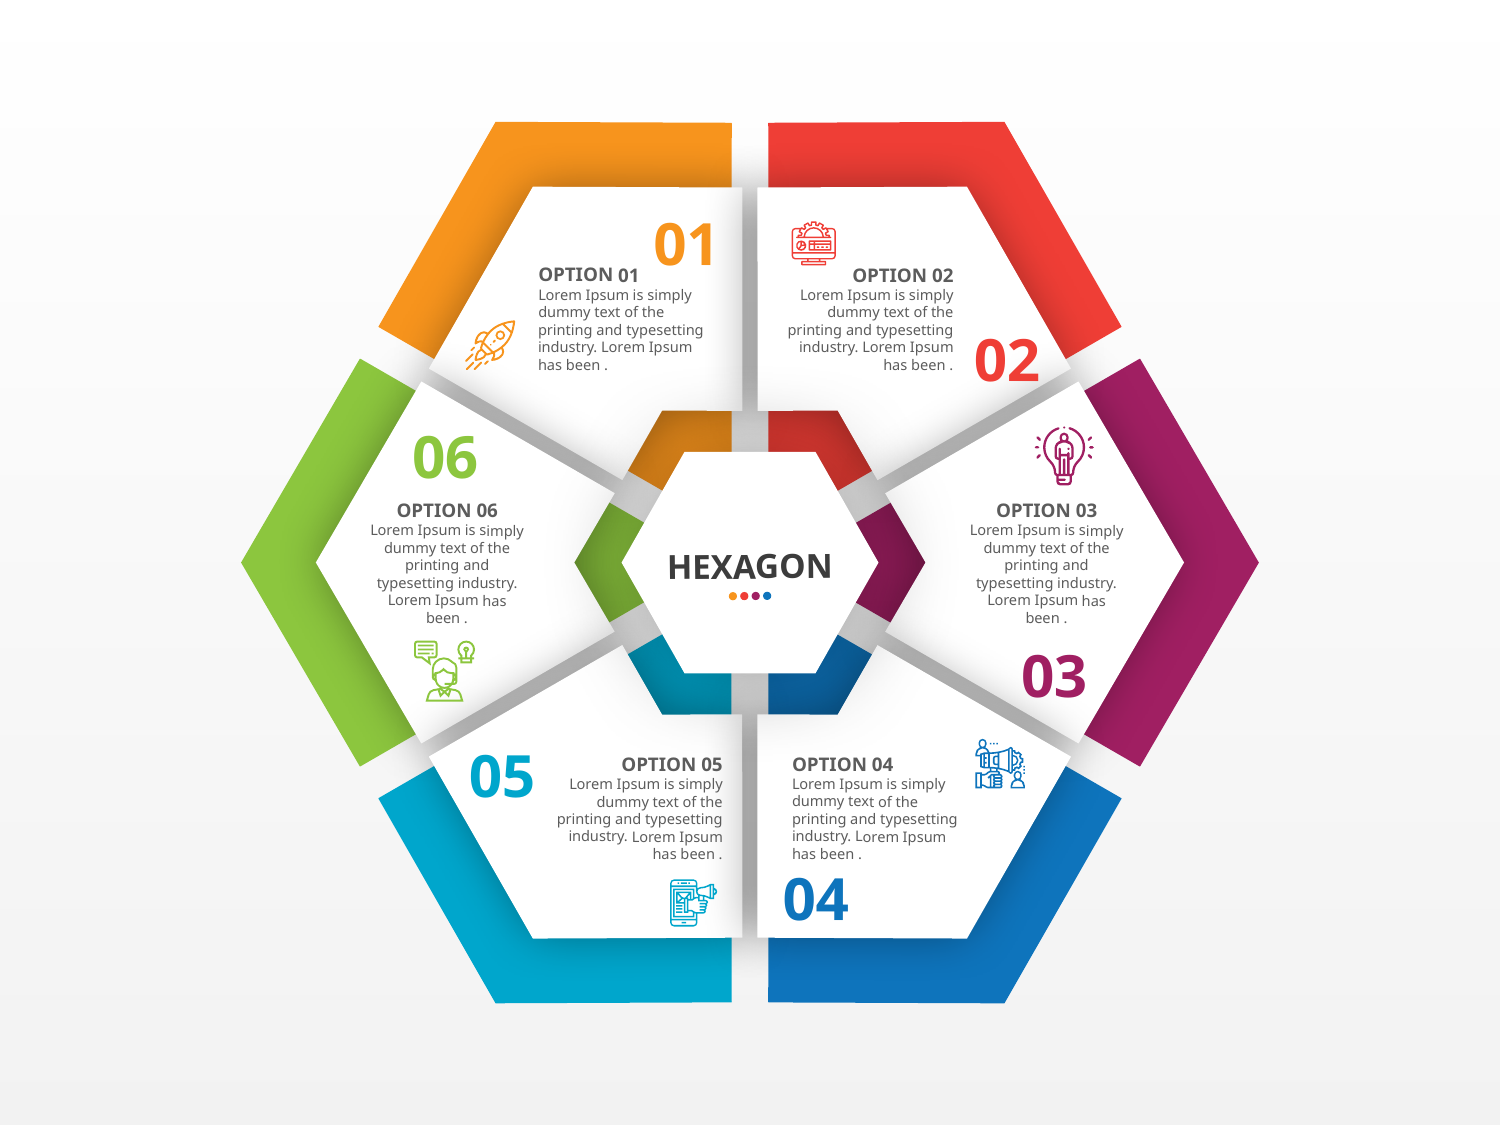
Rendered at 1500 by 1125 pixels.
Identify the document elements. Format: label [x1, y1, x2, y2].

text_box [239, 440, 310, 686]
text_box [1034, 426, 1095, 486]
text_box [728, 591, 772, 601]
text_box [457, 119, 734, 185]
text_box [460, 947, 734, 1006]
text_box [464, 320, 516, 371]
text_box [766, 947, 1040, 1006]
text_box [315, 186, 1185, 939]
text_box [975, 738, 1026, 789]
text_box [766, 119, 1043, 185]
text_box [413, 640, 476, 702]
text_box [669, 879, 718, 927]
text_box [791, 220, 837, 266]
text_box [1189, 438, 1261, 687]
